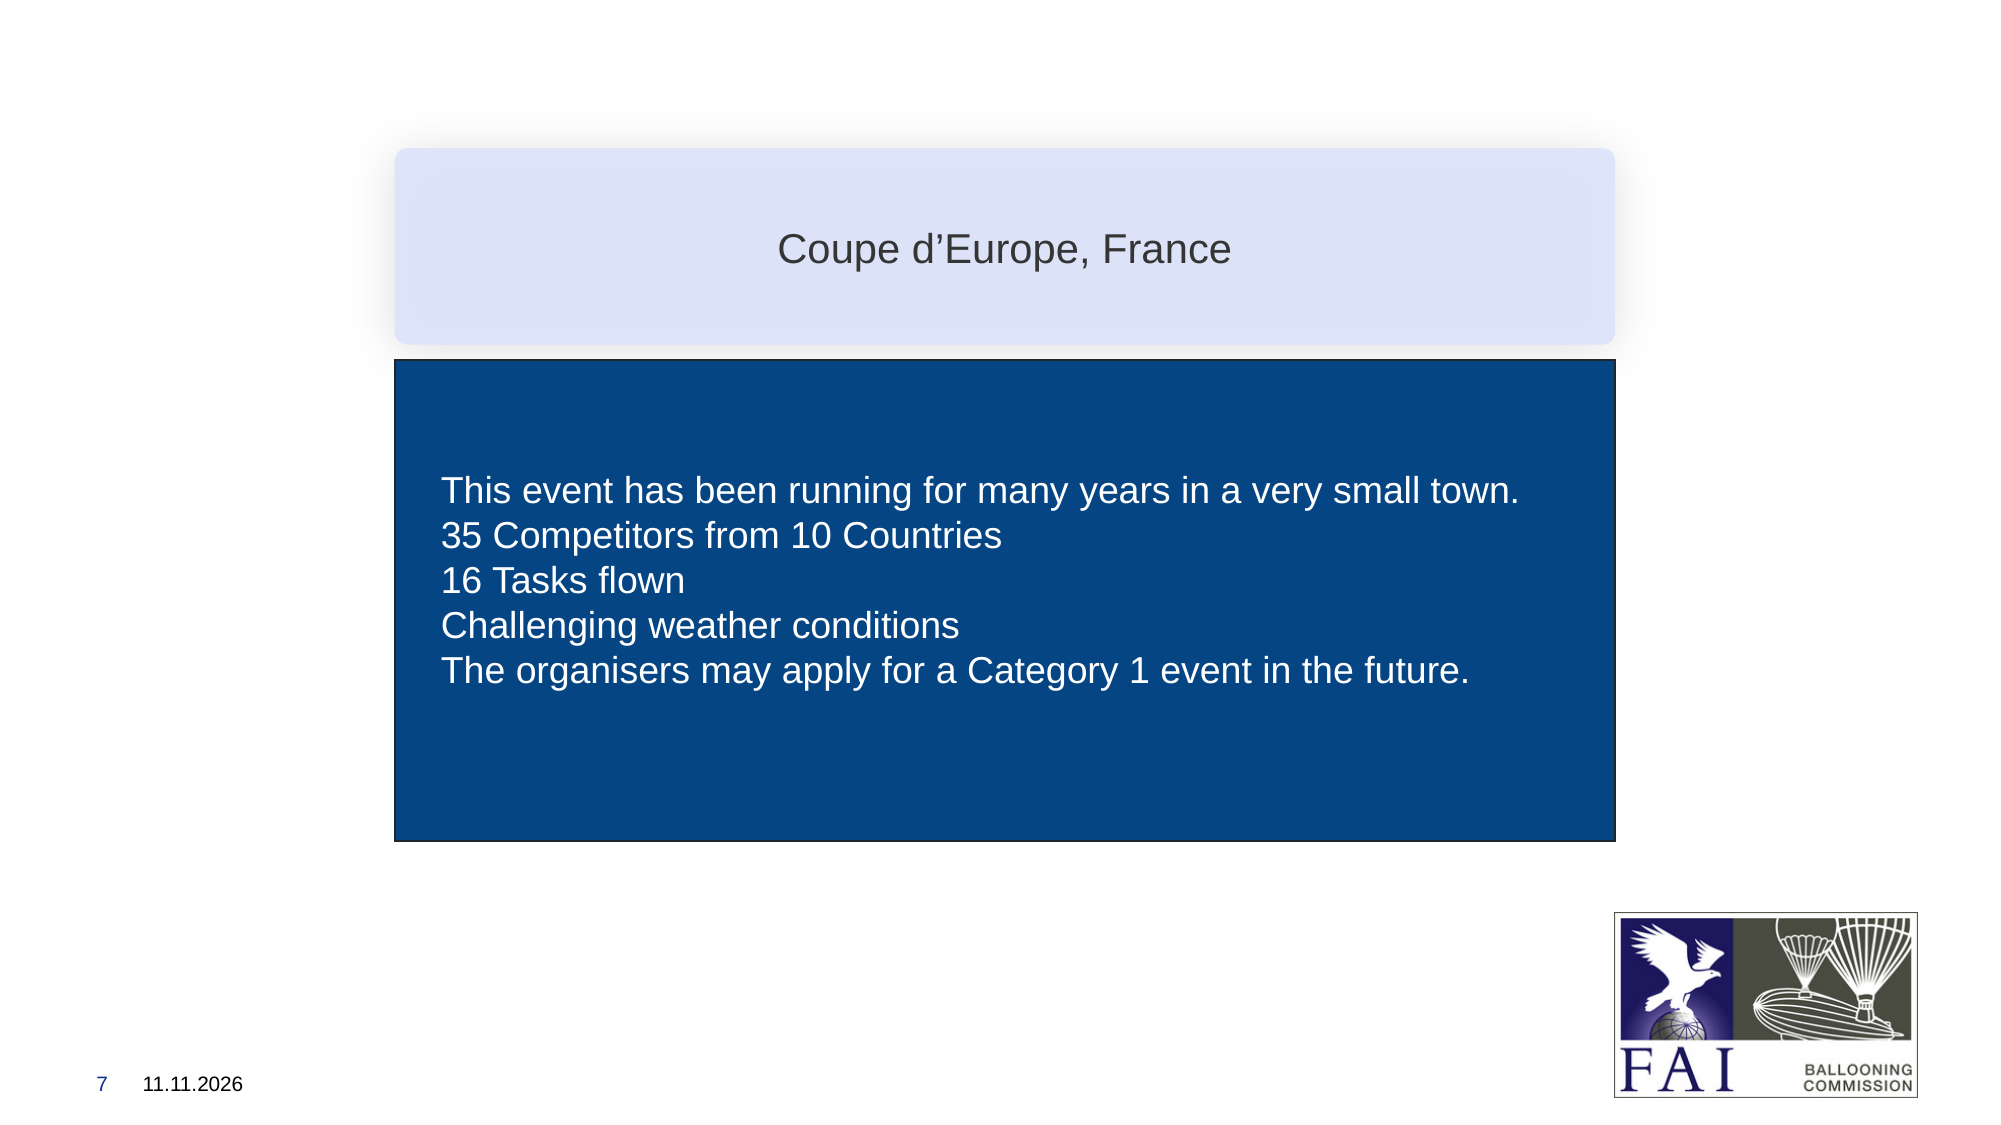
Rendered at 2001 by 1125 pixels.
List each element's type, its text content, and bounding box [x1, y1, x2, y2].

picture [1614, 912, 1918, 1098]
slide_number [143, 1070, 256, 1125]
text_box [394, 148, 1616, 841]
slide_number 7 [96, 1070, 143, 1125]
